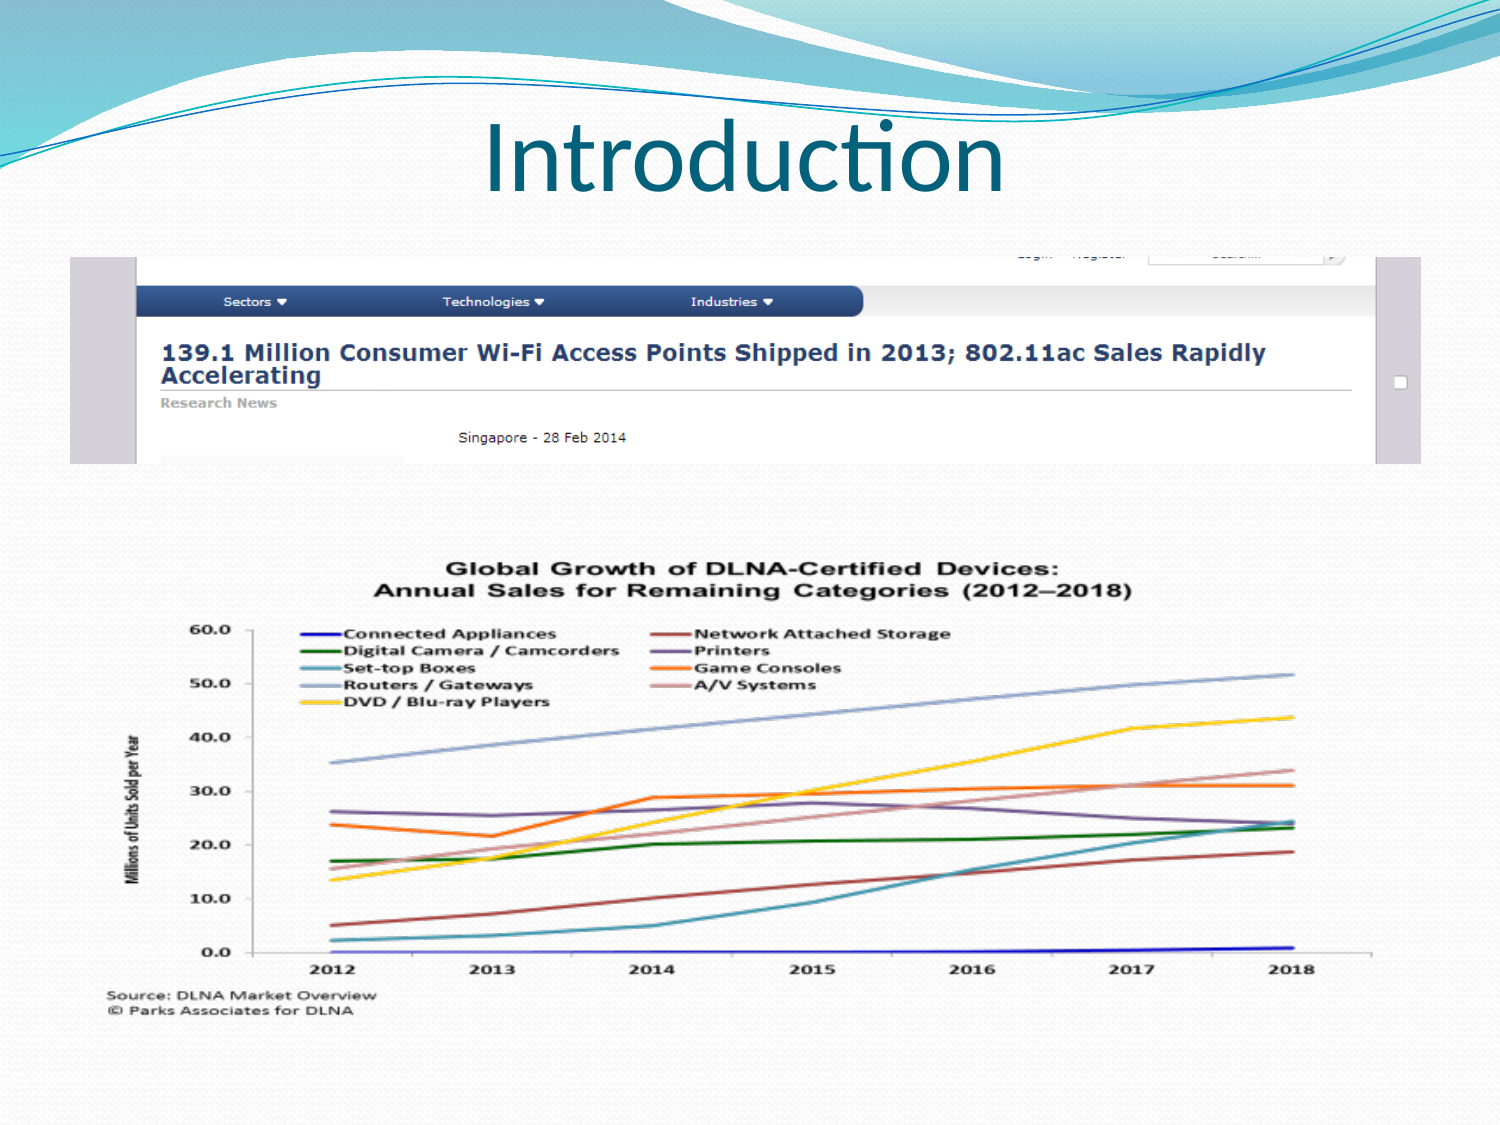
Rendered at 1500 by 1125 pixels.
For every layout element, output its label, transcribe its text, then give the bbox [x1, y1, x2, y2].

picture [93, 550, 1413, 1026]
title Introduction [70, 70, 1421, 213]
picture [70, 257, 1421, 464]
